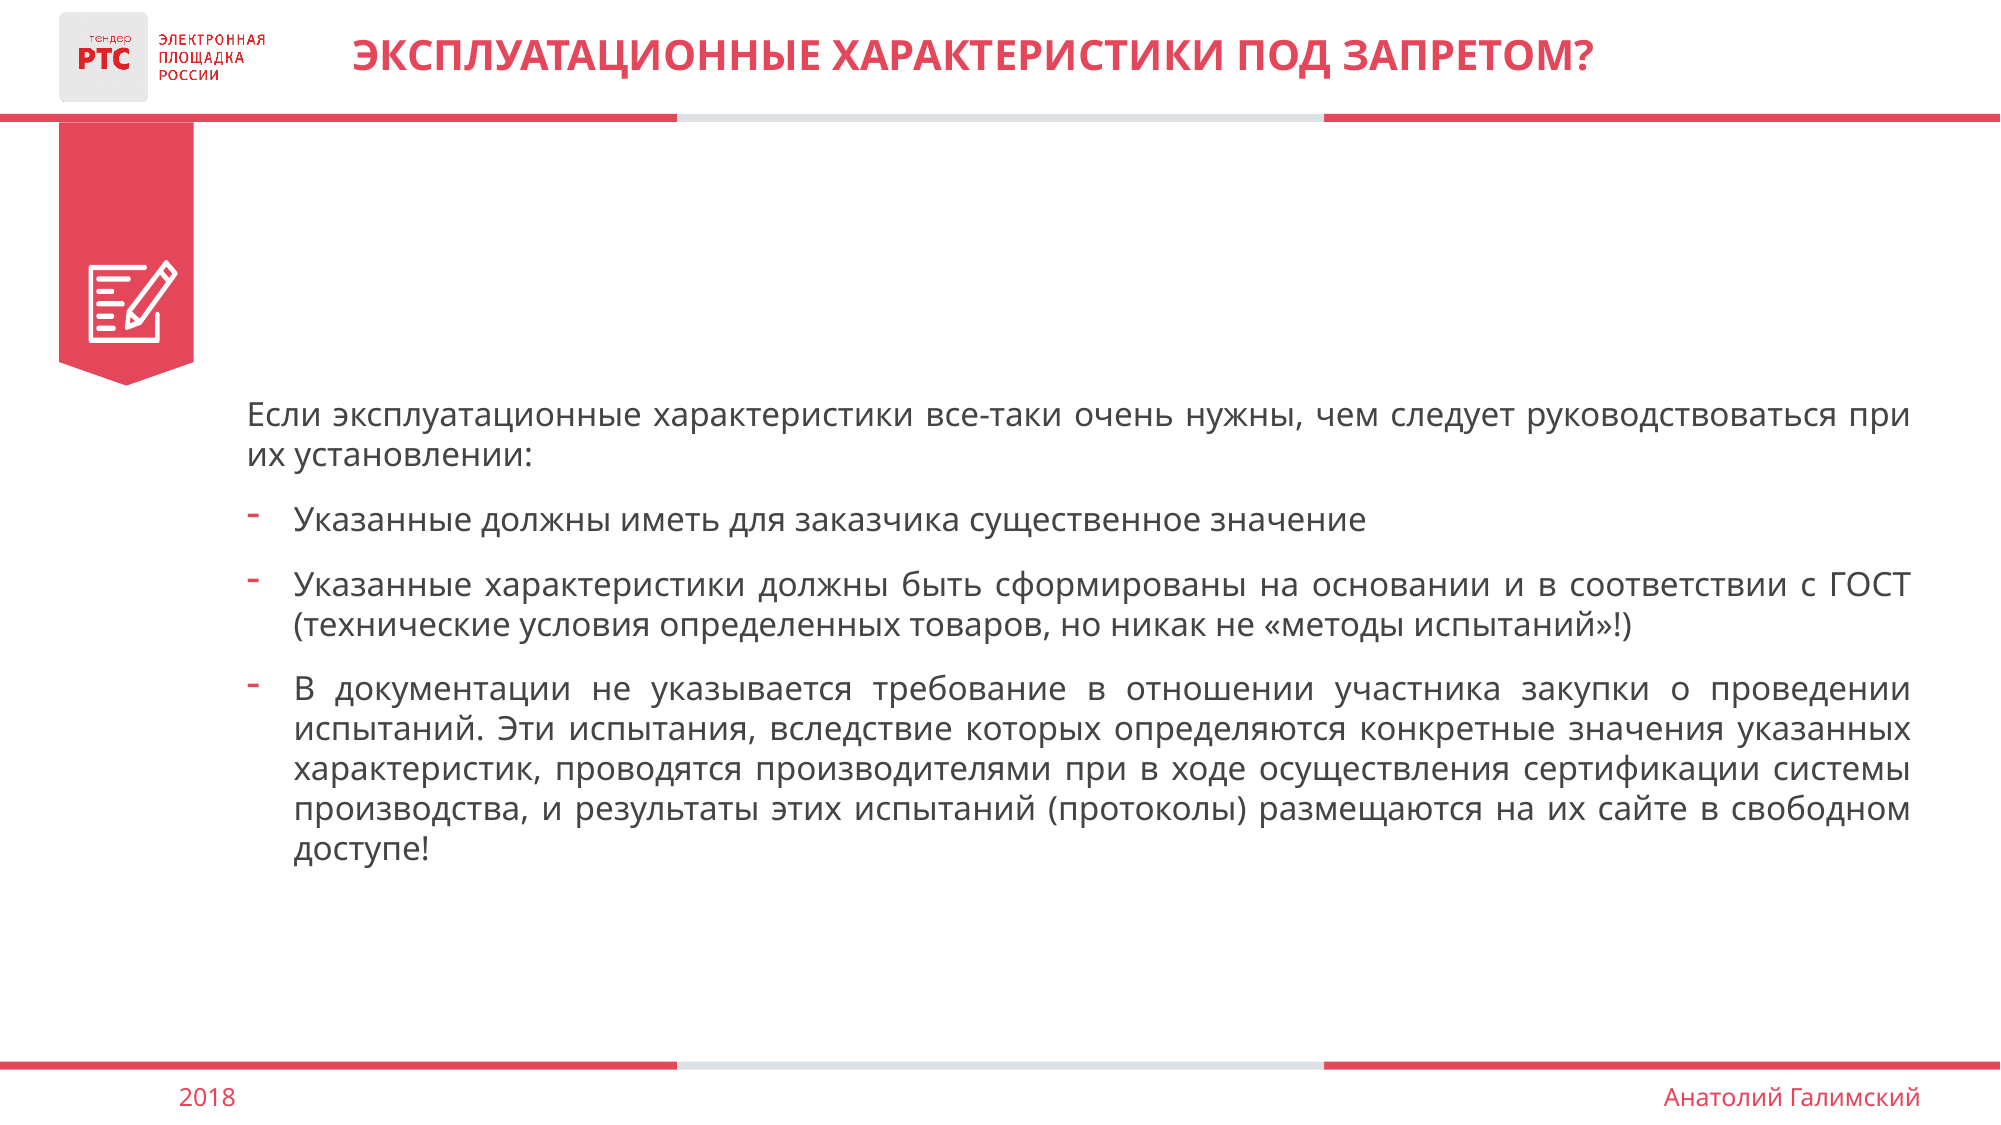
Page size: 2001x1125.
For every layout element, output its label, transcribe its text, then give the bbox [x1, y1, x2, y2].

text_box Если эксплуатационные характеристики все-таки очень нужны, чем следует руководствоваться при их установлении: Указанные должны иметь для заказчика существенное значение Указанные характеристики должны быть сформированы на основании и в соответствии с ГОСТ (технические условия определенных товаров, но никак не «методы испытаний»!) В документации не указывается требование в отношении участника закупки о проведении испытаний. Эти испытания, вследствие которых определяются конкретные значения указанных характеристик, проводятся производителями при в ходе осуществления сертификации системы производства, и результаты этих испытаний (протоколы) размещаются на их сайте в свободном доступе! [231, 385, 1929, 875]
text_box Анатолий Галимский [1584, 1073, 2000, 1119]
text_box [88, 264, 160, 343]
text_box [124, 260, 178, 330]
title Эксплуатационные характеристики под запретом? [294, 0, 1652, 114]
picture [59, 12, 265, 102]
text_box 2018 [0, 1073, 415, 1119]
text_box [58, 121, 195, 387]
